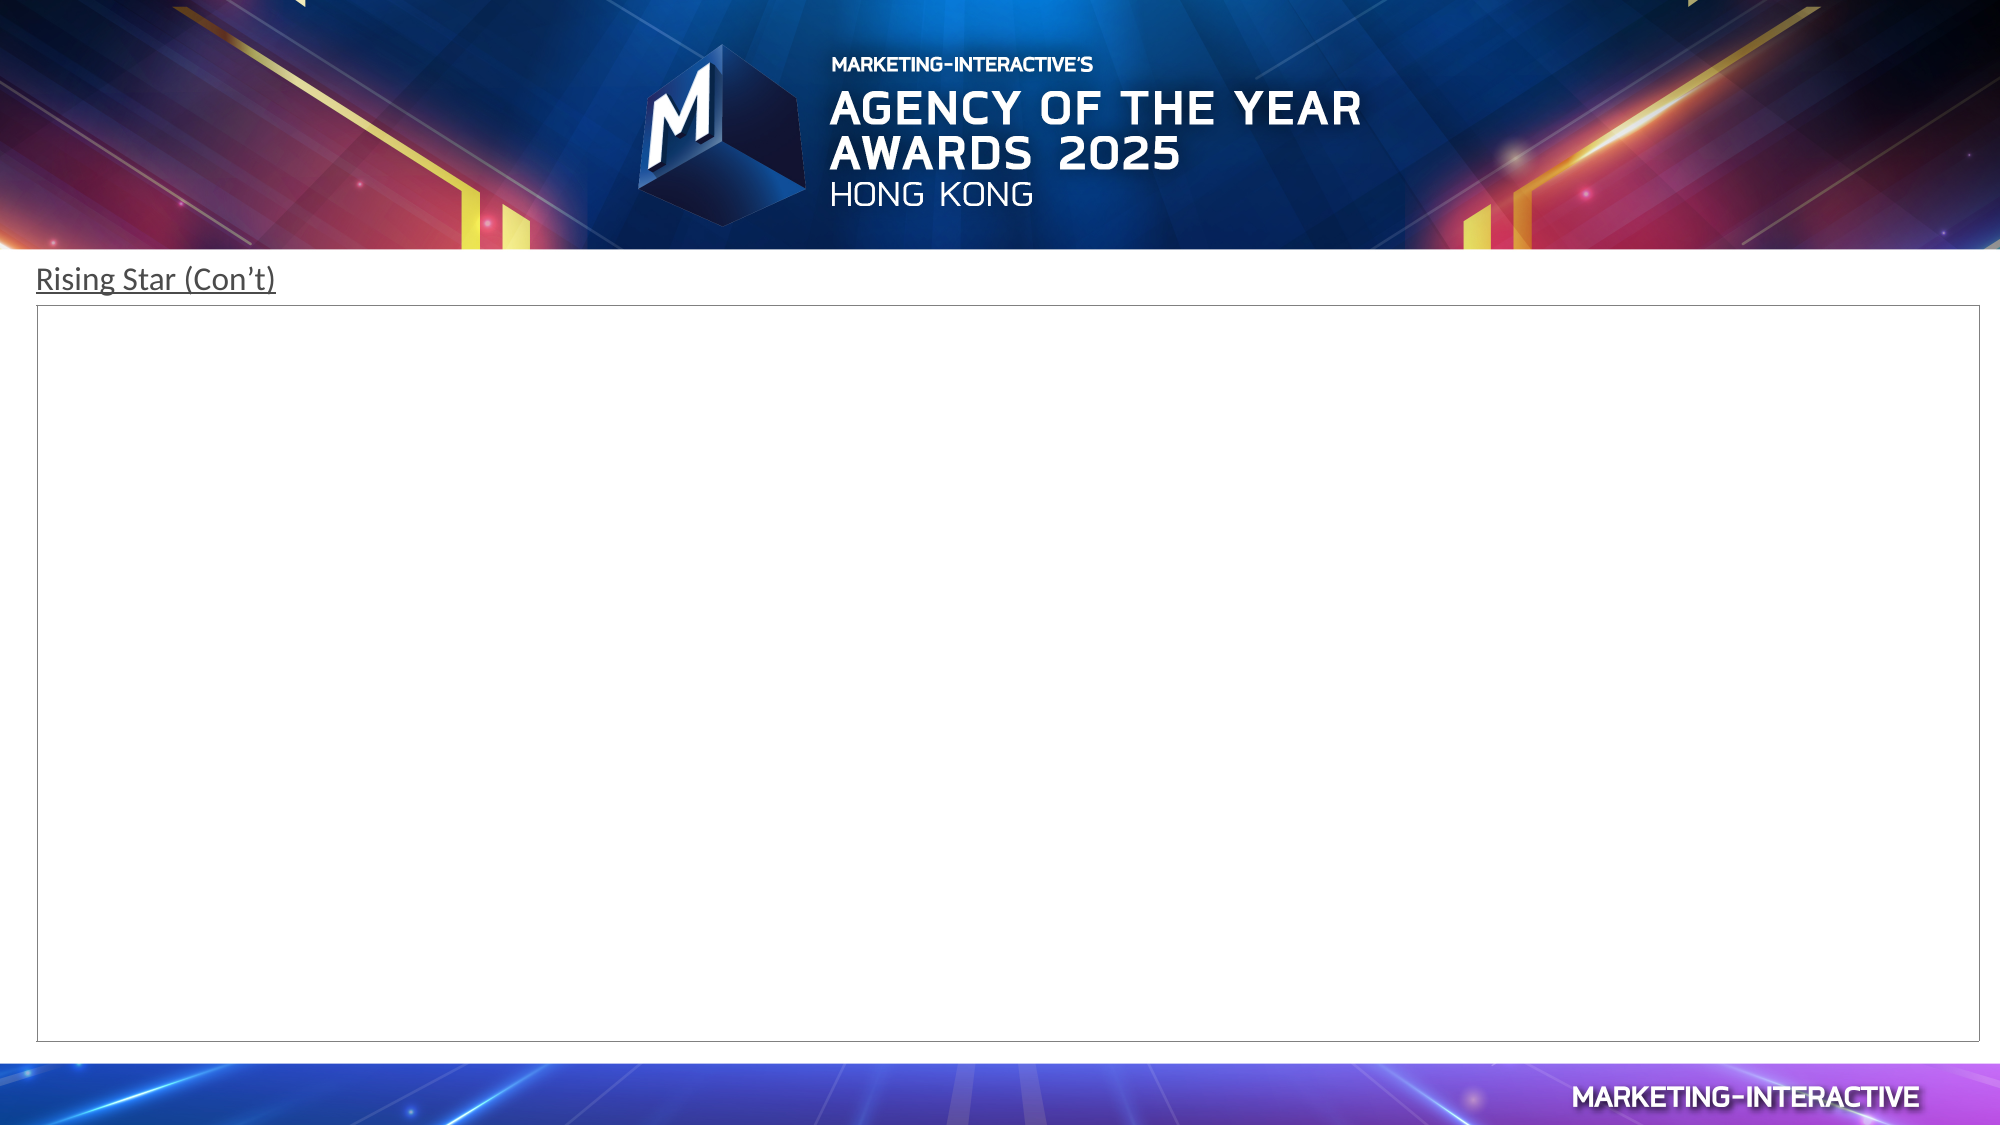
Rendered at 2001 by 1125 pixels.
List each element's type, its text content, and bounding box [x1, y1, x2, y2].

text_box Rising Star (Con’t) [21, 249, 931, 304]
picture [0, 0, 2000, 1125]
table_header [38, 306, 1979, 1041]
